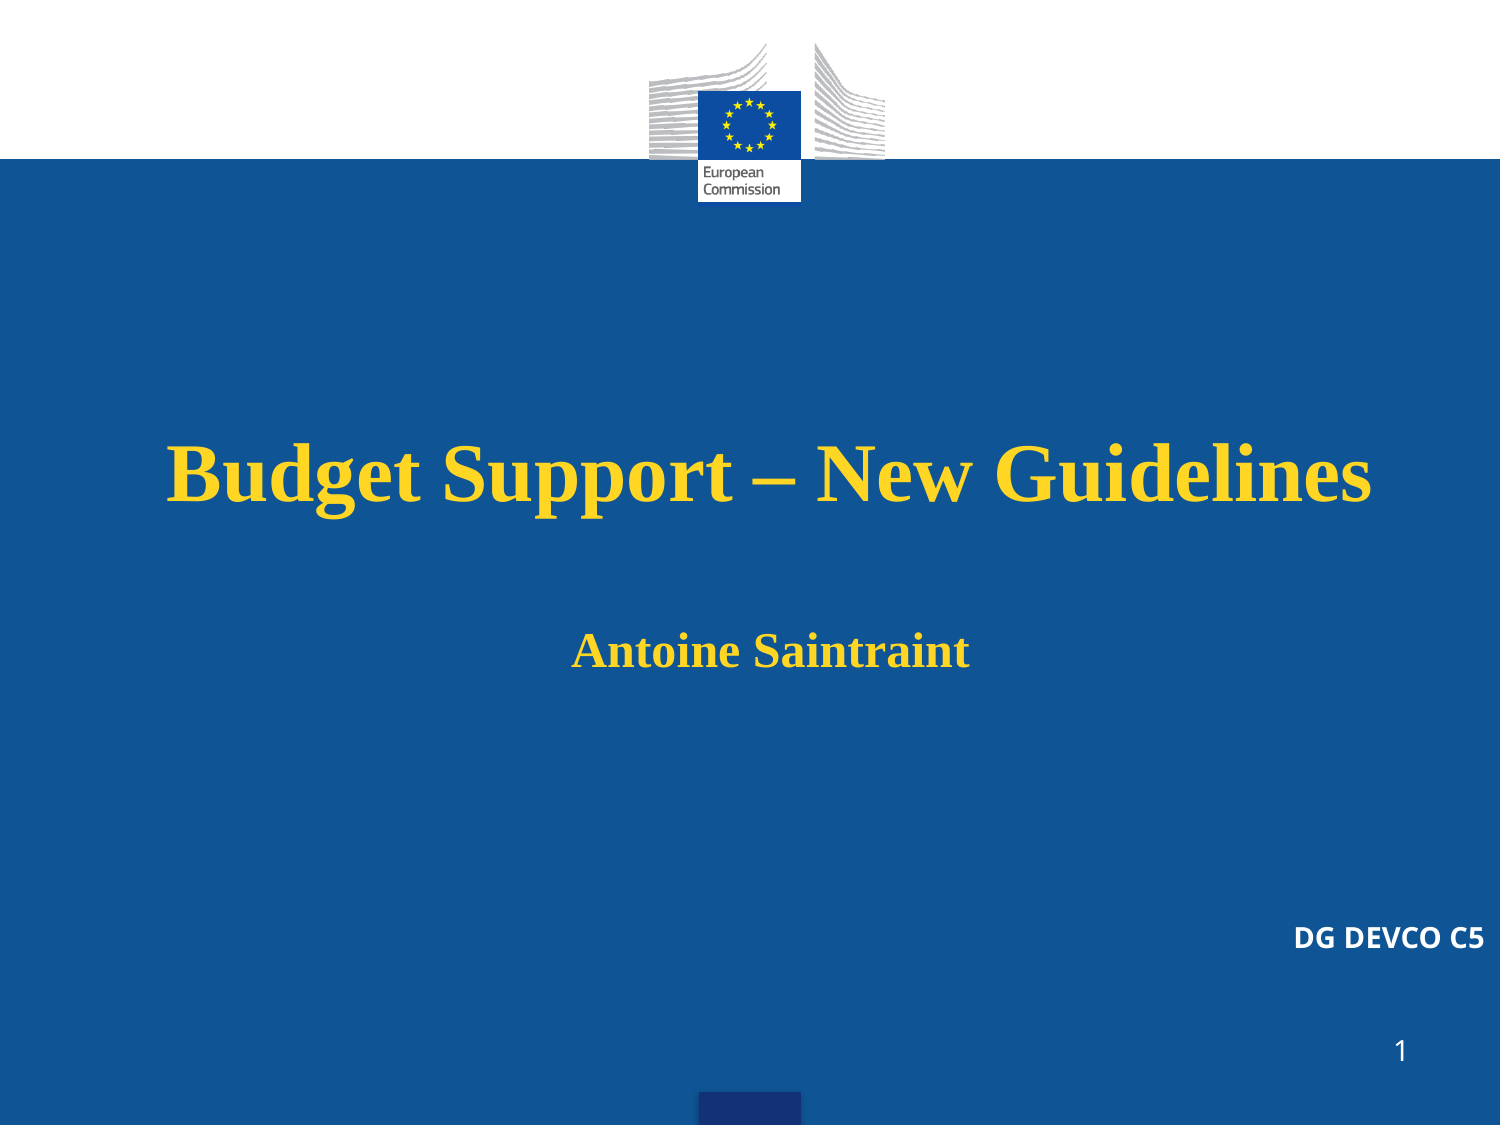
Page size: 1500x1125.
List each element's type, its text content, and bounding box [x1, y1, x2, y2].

slide_number 1 [1074, 1035, 1426, 1103]
subtitle DG DEVCO C5 [100, 810, 1500, 1035]
title Budget Support – New Guidelines Antoine Saintraint [43, 456, 1497, 740]
